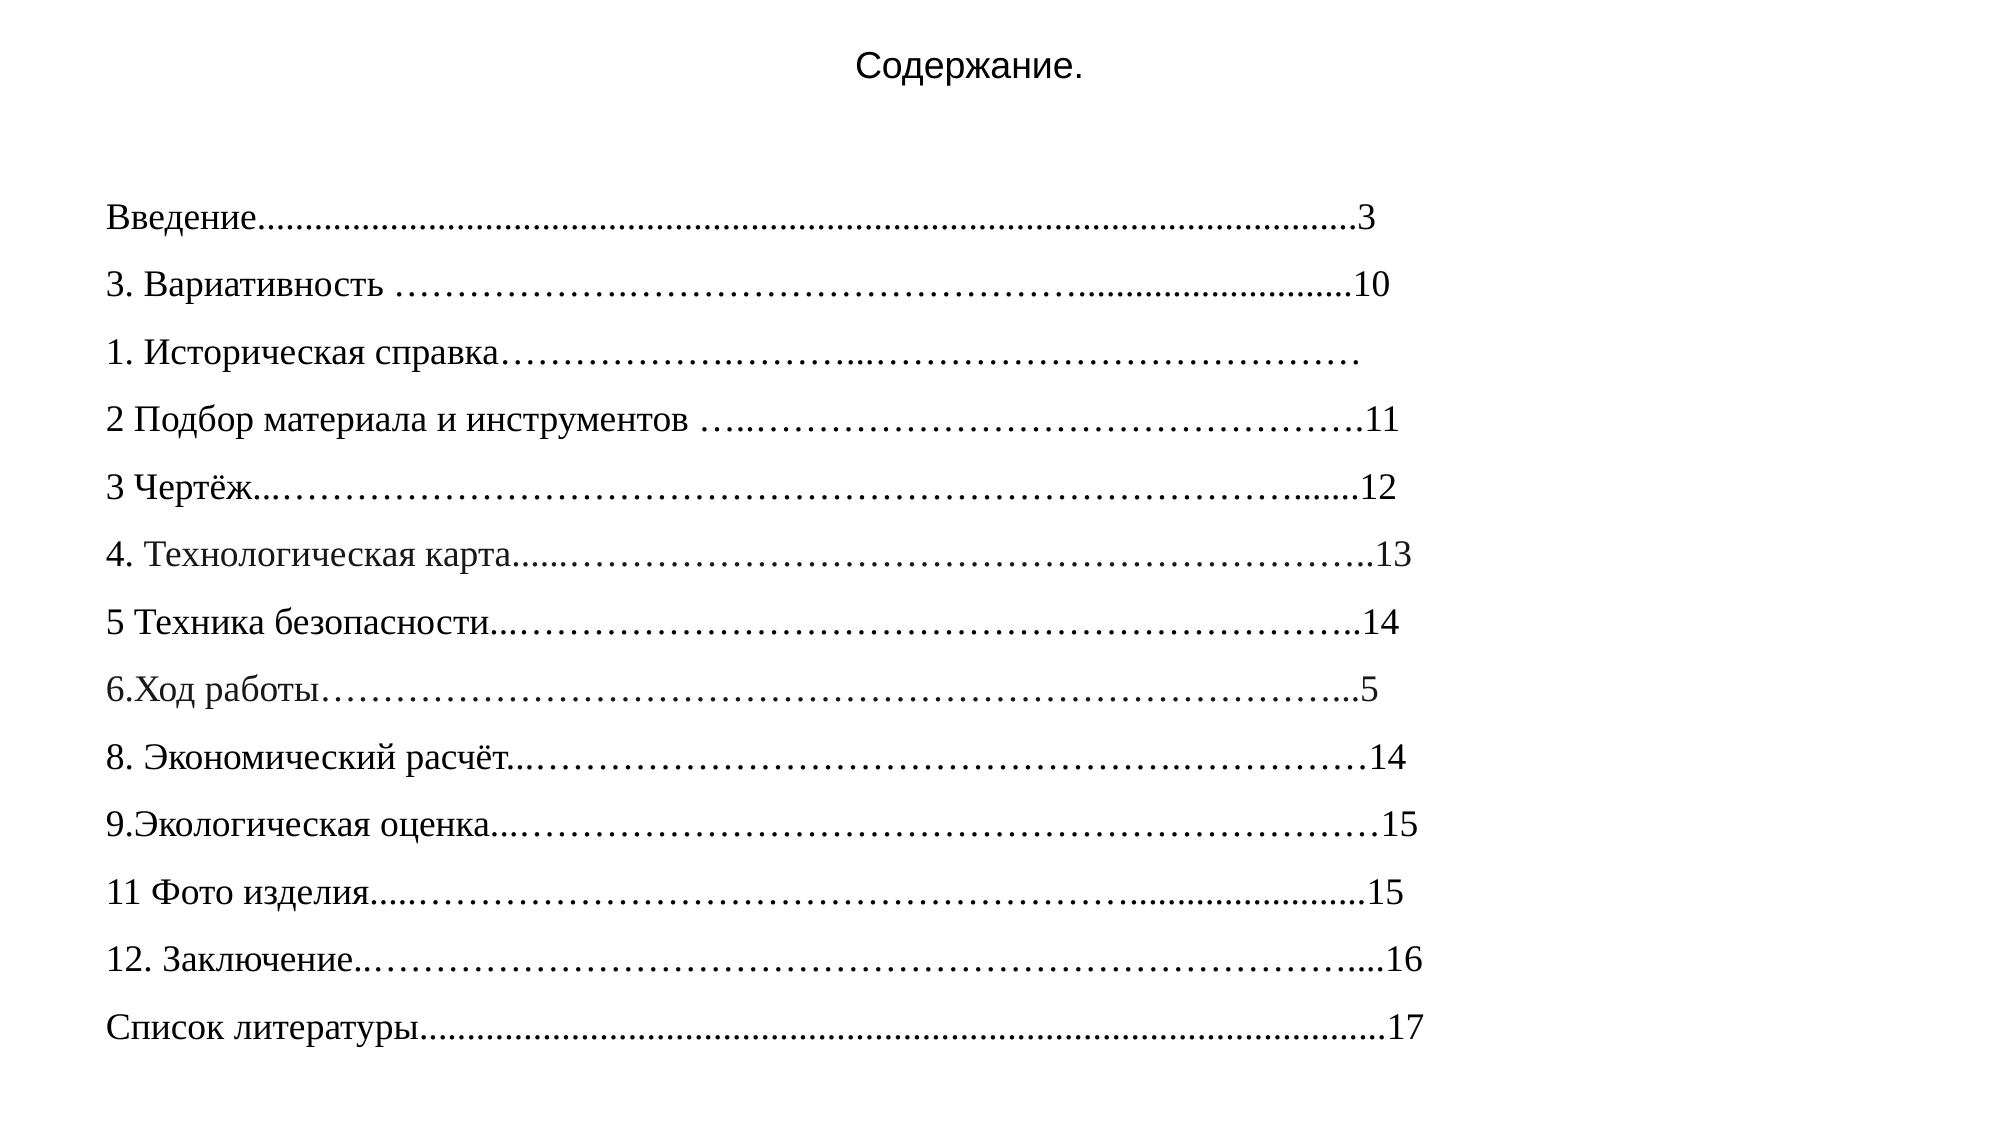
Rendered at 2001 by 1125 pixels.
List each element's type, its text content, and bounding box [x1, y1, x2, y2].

text_box Содержание. Введение....................................................................................................................3 3. Вариативность ……………….……………………………….............................10 1. Историческая справка……………….………...………………………………… 2 Подбор материала и инструментов …..………………………………………….11 3 Чертёж...……………………………………………………………………….......12 4. Технологическая карта......………………………………………………………..13 5 Техника безопасности...…………………………………………………………..14 6.Ход работы………………………………………………………………………...5 8. Экономический расчёт...…………………………………………….……………14 9.Экологическая оценка...……………………………………………………………15 11 Фото изделия.....………………………………………………….........................15 12. Заключение..……………………………………………………………………....16 Список литературы......................................................................................................17 [91, 26, 1849, 1055]
